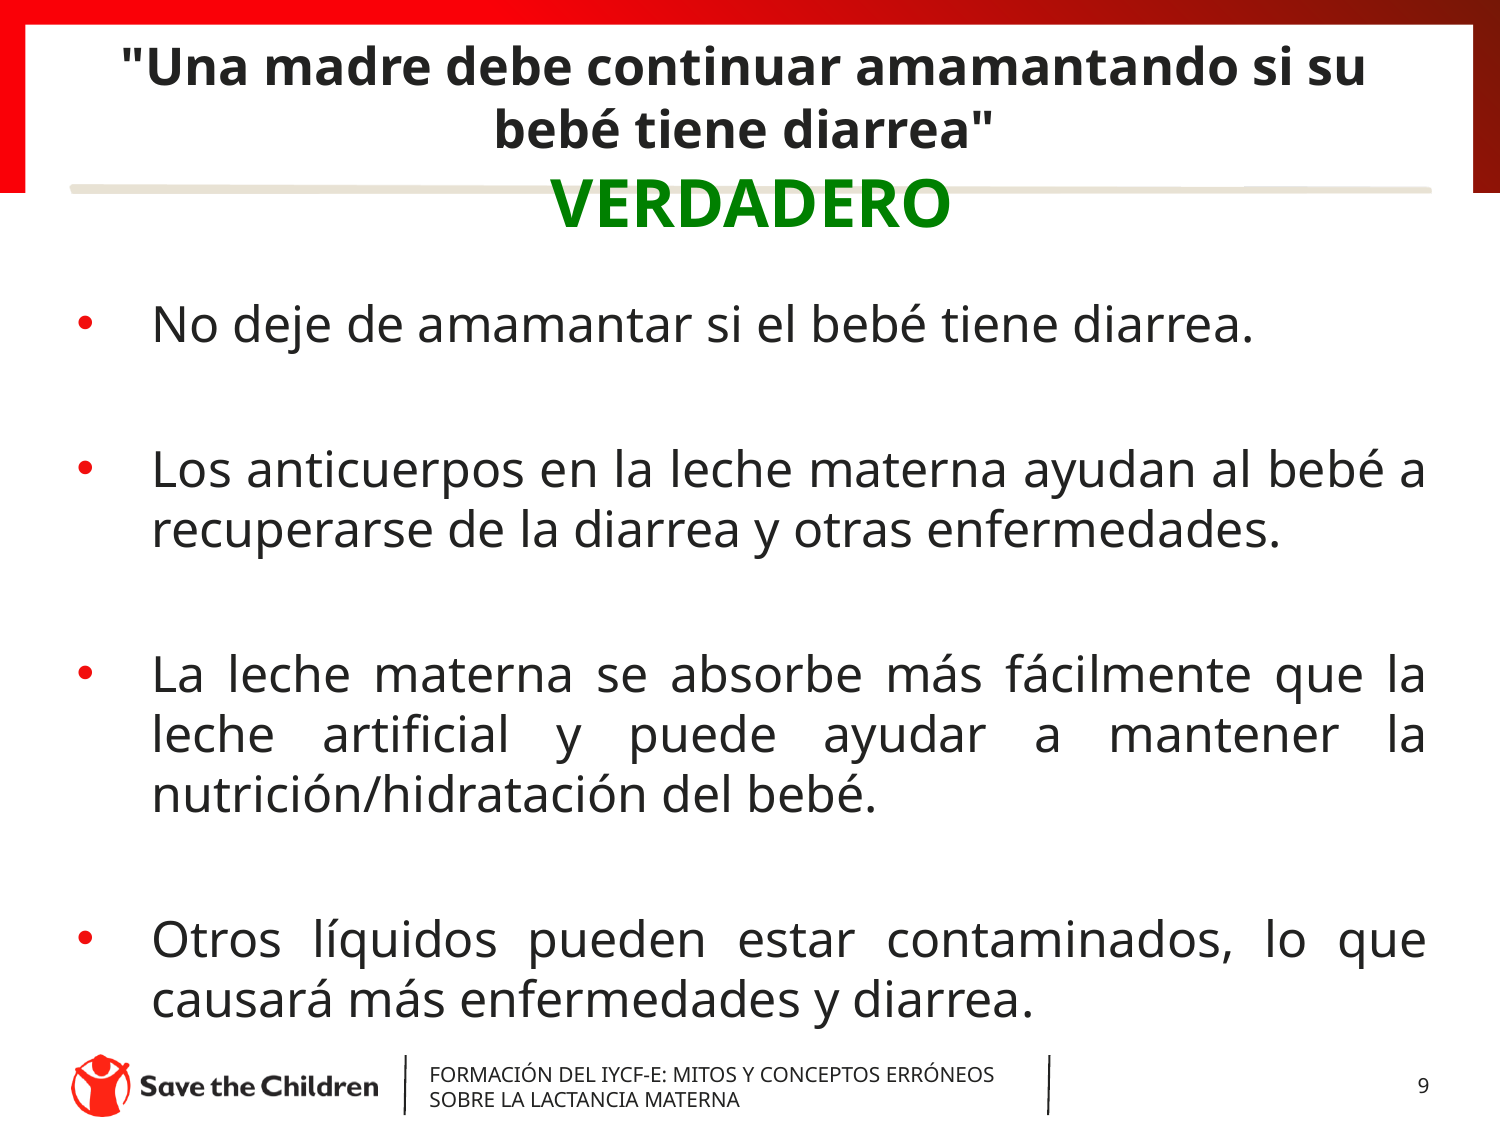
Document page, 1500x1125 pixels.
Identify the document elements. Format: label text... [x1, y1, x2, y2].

picture [71, 1054, 378, 1117]
slide_number ‹#› [1317, 1056, 1445, 1117]
title "Una madre debe continuar amamantando si su bebé tiene diarrea" [64, 54, 1424, 138]
picture [69, 184, 76, 194]
footer FORMACIÓN DEL IYCF-E: MITOS Y CONCEPTOS ERRÓNEOS SOBRE LA LACTANCIA MATERNA [414, 1056, 1042, 1117]
list VERDADERO No deje de amamantar si el bebé tiene diarrea. Los anticuerpos en la leche materna ayudan al bebé a recuperarse de la diarrea y otras enfermedades. La leche materna se absorbe más fácilmente que la leche artificial y puede ayudar a mantener la nutrición/hidratación del bebé. Otros líquidos pueden estar contaminados, lo que causará más enfermedades y diarrea. [76, 160, 1429, 988]
